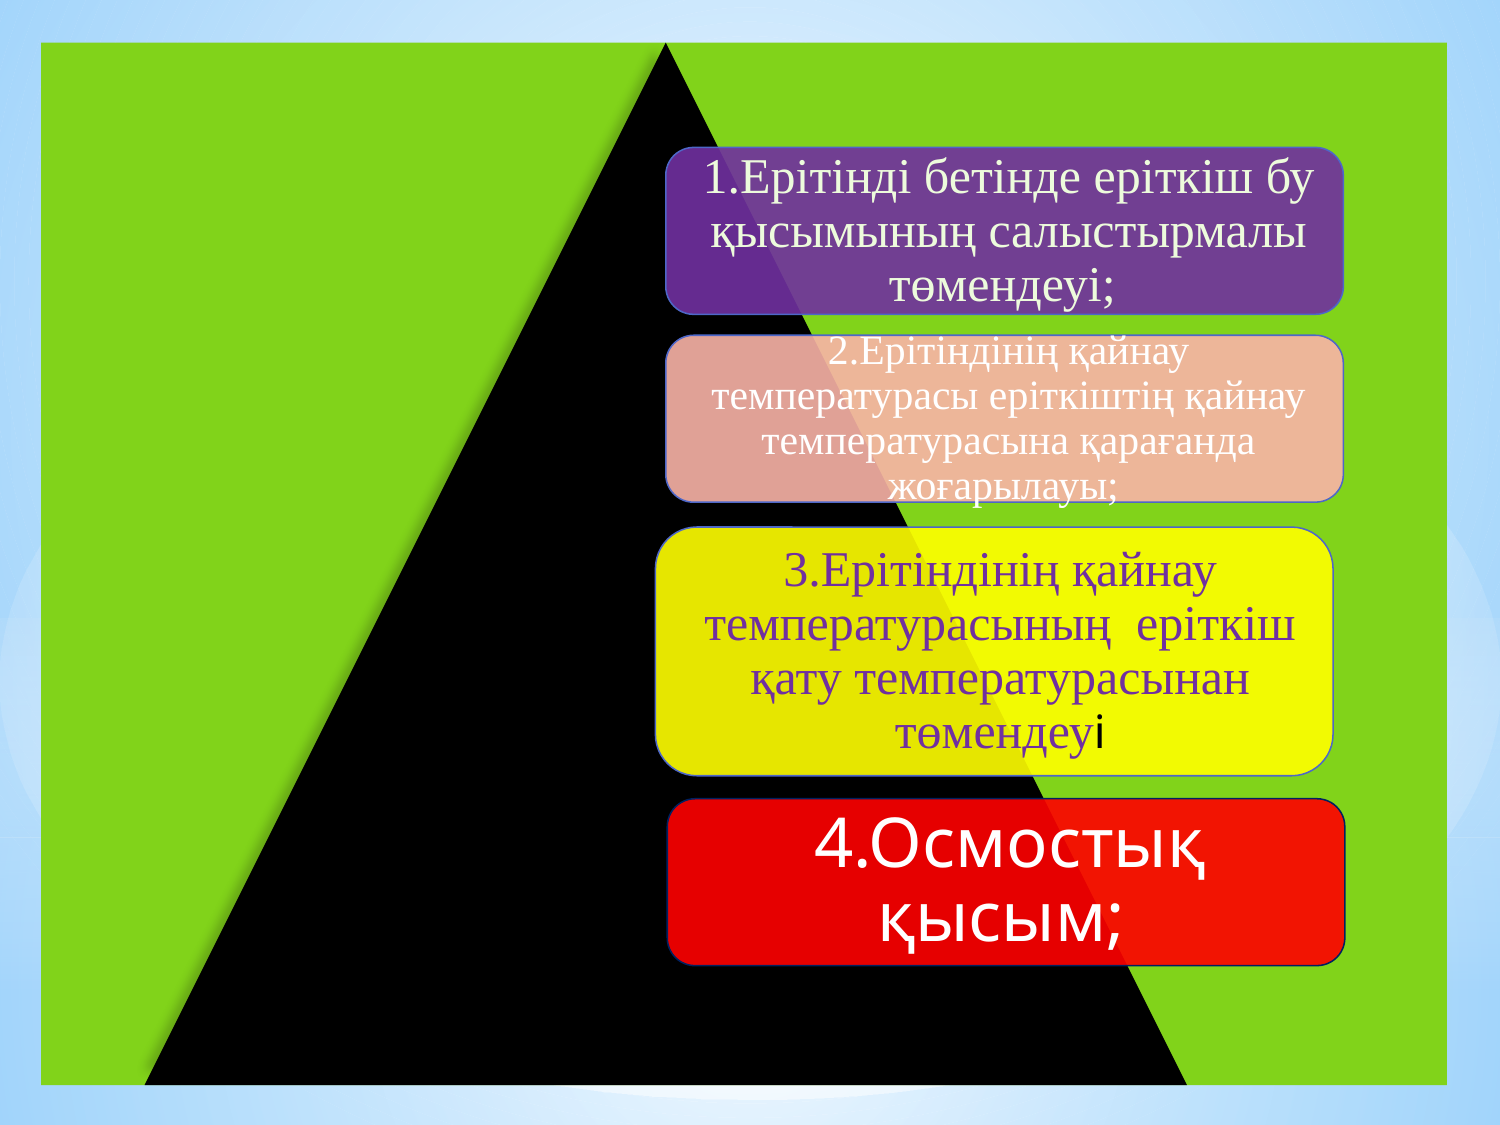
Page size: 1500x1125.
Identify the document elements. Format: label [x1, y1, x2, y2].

list [40, 42, 1448, 1086]
